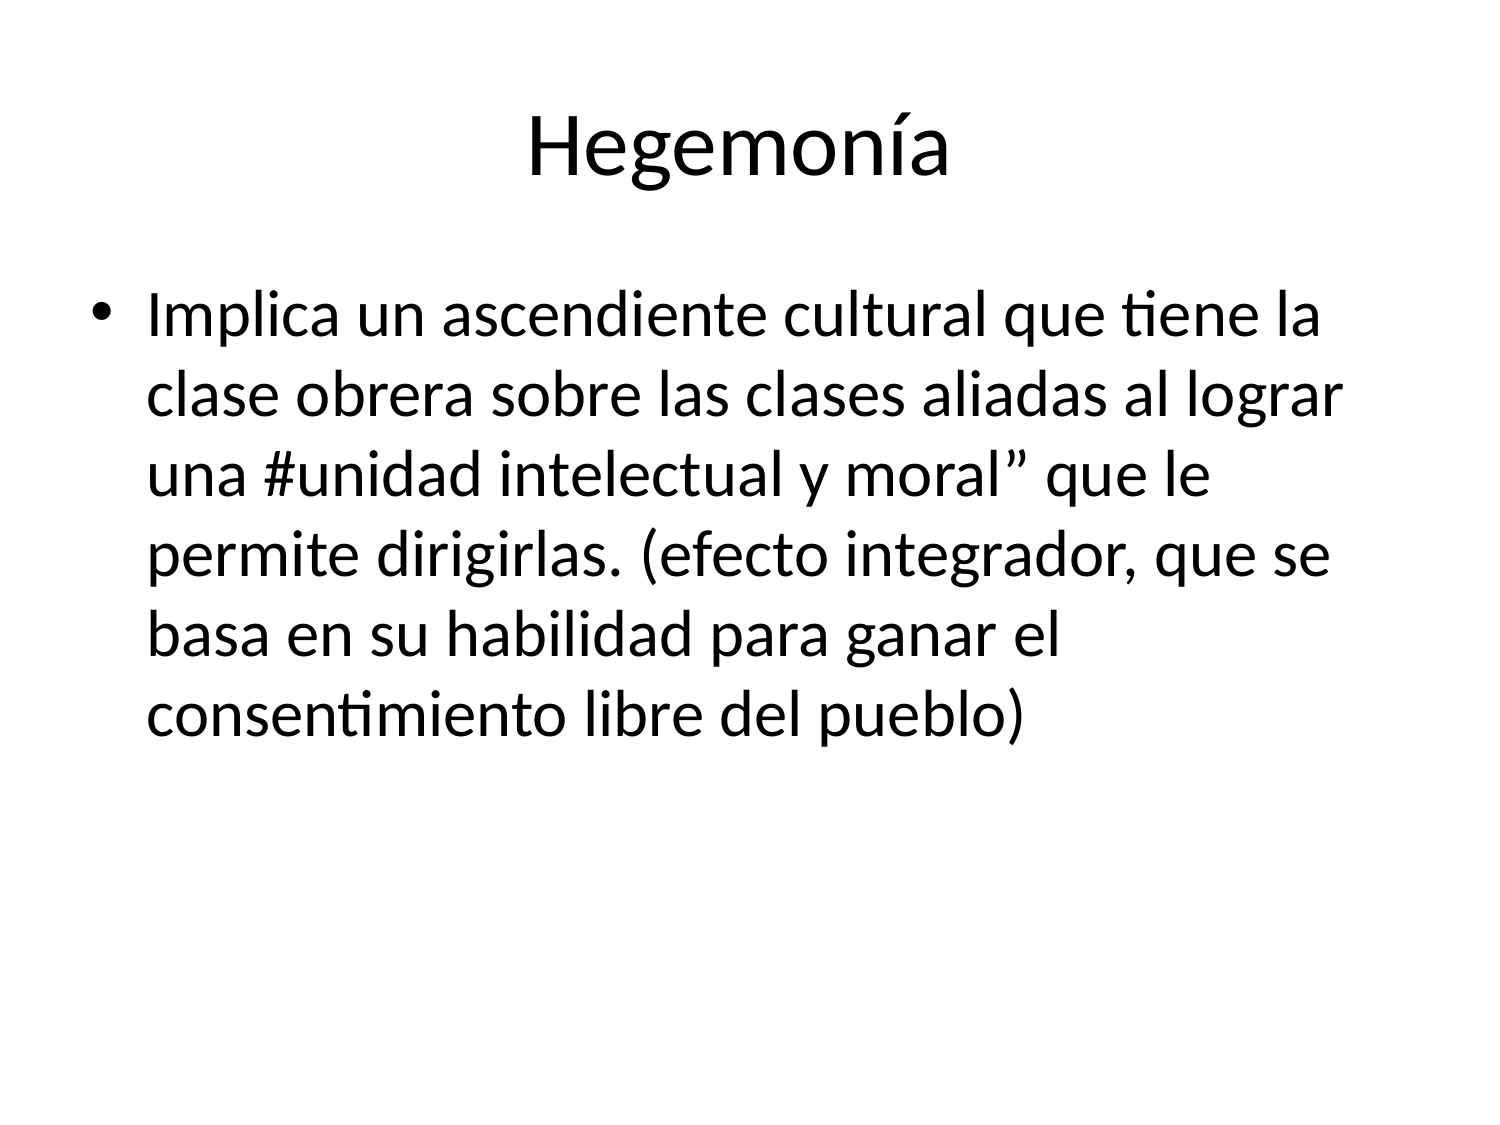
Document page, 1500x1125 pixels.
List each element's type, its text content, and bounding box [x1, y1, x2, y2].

title Hegemonía [75, 45, 1425, 233]
list Implica un ascendiente cultural que tiene la clase obrera sobre las clases aliadas al lograr una #unidad intelectual y moral” que le permite dirigirlas. (efecto integrador, que se basa en su habilidad para ganar el consentimiento libre del pueblo) [75, 262, 1425, 1005]
